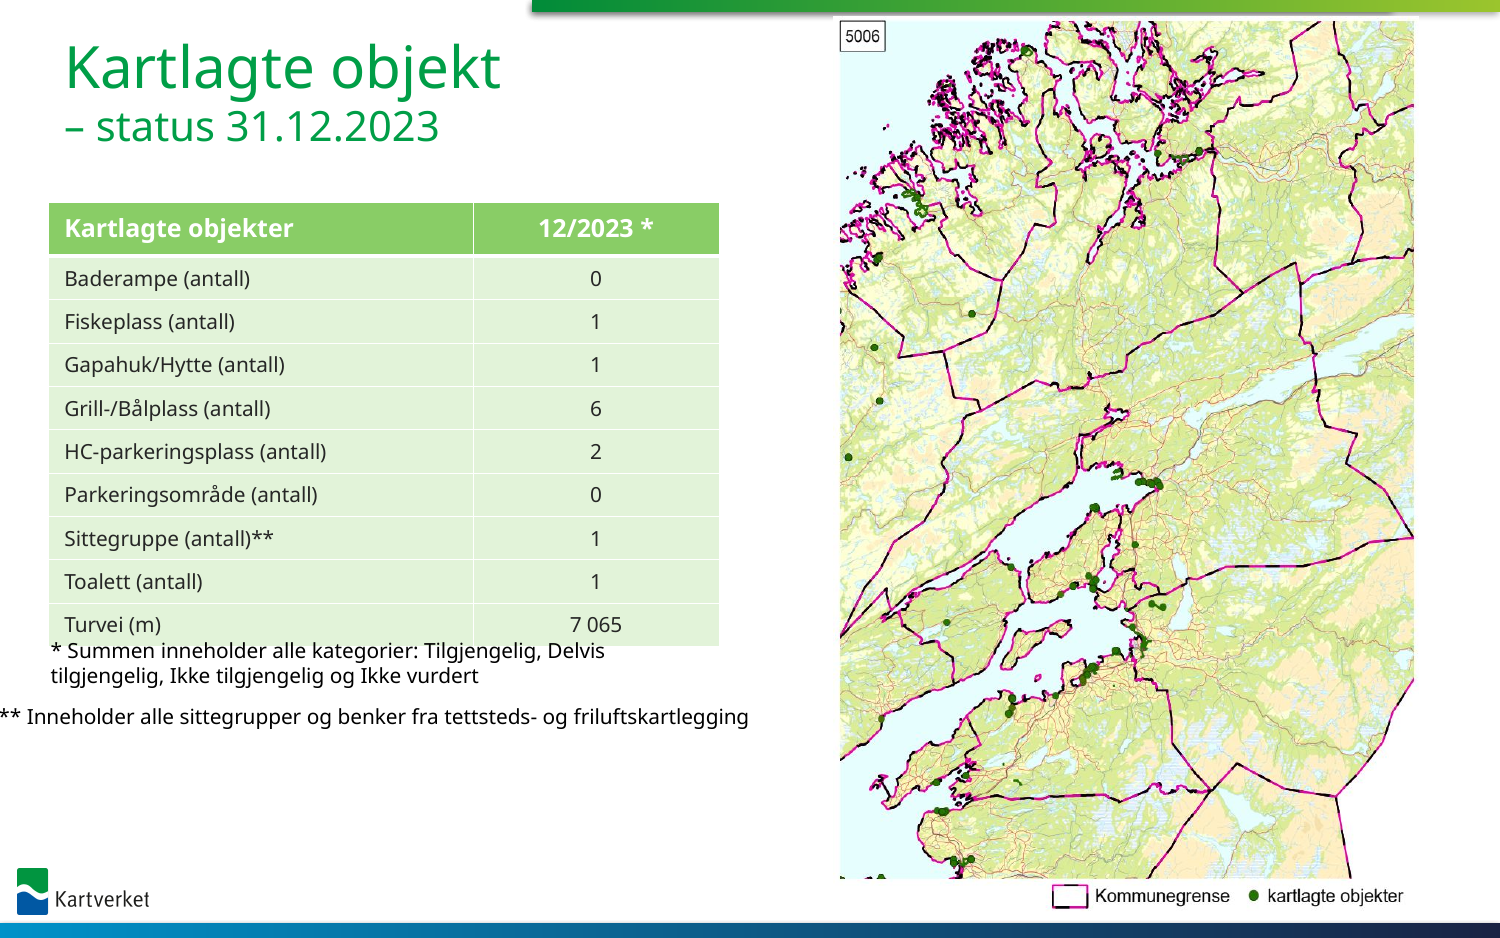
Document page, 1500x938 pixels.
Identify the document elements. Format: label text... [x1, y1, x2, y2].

table_cell 0 [474, 258, 719, 299]
text_box Kartlagte objekt – status 31.12.2023 [1424, 26, 1431, 158]
table_cell Baderampe (antall) [49, 258, 473, 299]
table_header 12/2023 * [474, 203, 719, 254]
table_cell 0 [474, 474, 719, 516]
table_cell Gapahuk/Hytte (antall) [49, 344, 473, 386]
table_cell 7 065 [474, 604, 719, 630]
table_cell Turvei (m) [49, 604, 473, 630]
table_cell 1 [474, 517, 719, 559]
table_cell Fiskeplass (antall) [49, 300, 473, 343]
table_cell Parkeringsområde (antall) [49, 474, 473, 516]
table_cell Grill-/Bålplass (antall) [49, 387, 473, 429]
text_box Kartlagte objekt – status 31.12.2023 [49, 26, 828, 158]
table_cell 1 [474, 344, 719, 386]
table_cell Sittegruppe (antall)** [49, 517, 473, 559]
table_cell HC-parkeringsplass (antall) [49, 430, 473, 473]
table_header Kartlagte objekter [49, 203, 473, 254]
table_cell 1 [474, 300, 719, 343]
text_box * Summen inneholder alle kategorier: Tilgjengelig, Delvis tilgjengelig, Ikke tilgjengelig og Ikke vurdert [35, 630, 721, 696]
text_box ** Inneholder alle sittegrupper og benker fra tettsteds- og friluftskartlegging [0, 696, 765, 736]
table_cell 2 [474, 430, 719, 473]
table_cell 1 [474, 560, 719, 603]
table_cell 6 [474, 387, 719, 429]
picture [833, 16, 1419, 913]
table_cell Toalett (antall) [49, 560, 473, 603]
